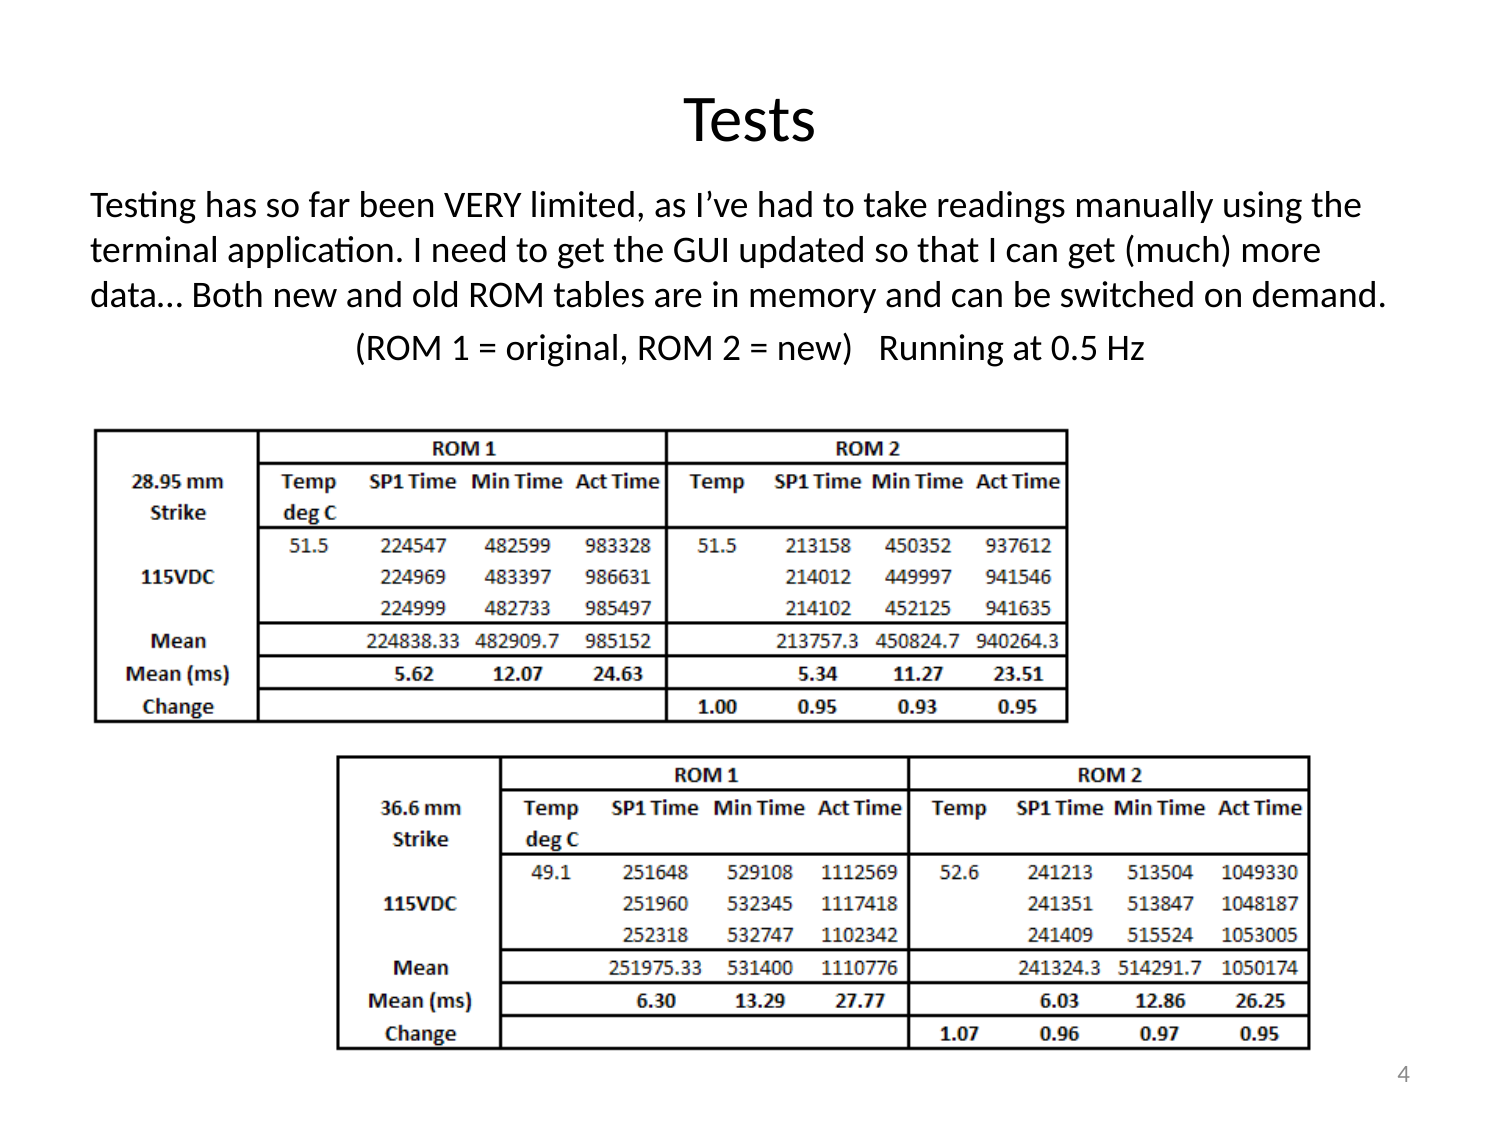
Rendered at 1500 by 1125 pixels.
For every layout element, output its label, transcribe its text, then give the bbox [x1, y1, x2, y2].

title Tests [75, 45, 1425, 172]
slide_number 4 [1074, 1042, 1425, 1103]
picture [88, 422, 1075, 729]
list Testing has so far been VERY limited, as I’ve had to take readings manually using the terminal application. I need to get the GUI updated so that I can get (much) more data… Both new and old ROM tables are in memory and can be switched on demand. (ROM 1 = original, ROM 2 = new) Running at 0.5 Hz [75, 172, 1425, 1005]
picture [332, 751, 1318, 1055]
